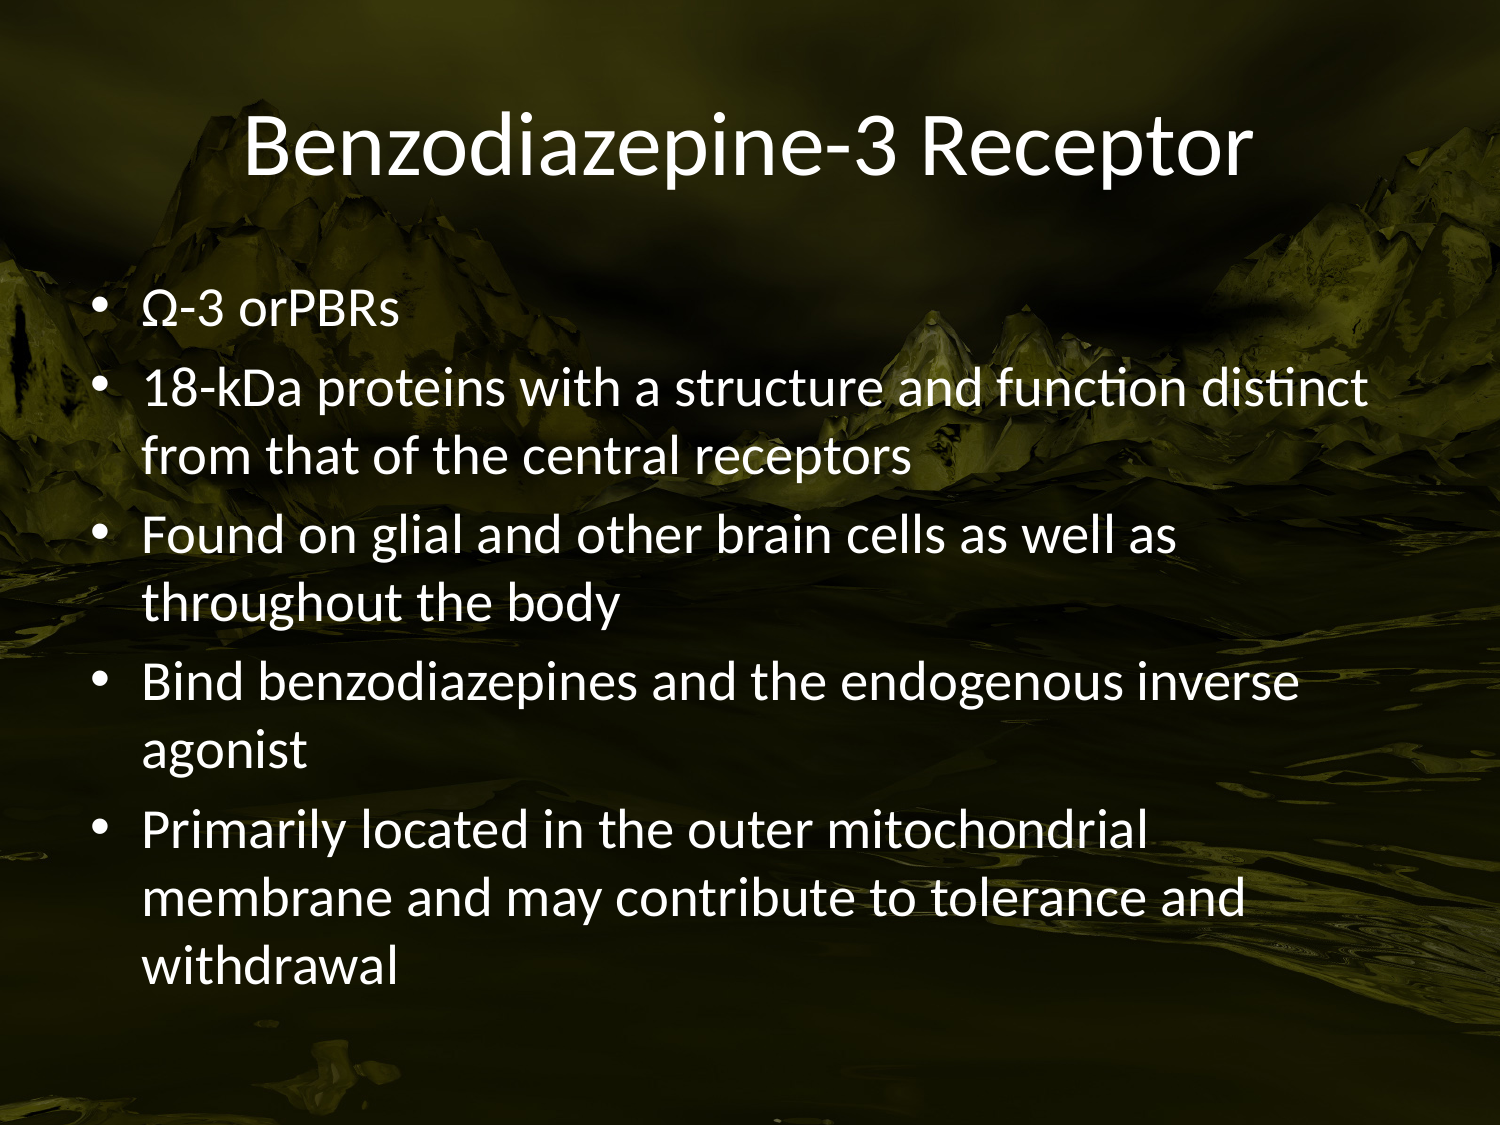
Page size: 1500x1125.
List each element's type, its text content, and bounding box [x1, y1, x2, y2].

title Benzodiazepine-3 Receptor [75, 45, 1425, 233]
list Ω-3 orPBRs 18-kDa proteins with a structure and function distinct from that of the central receptors Found on glial and other brain cells as well as throughout the body Bind benzodiazepines and the endogenous inverse agonist Primarily located in the outer mitochondrial membrane and may contribute to tolerance and withdrawal [75, 262, 1425, 1005]
picture [0, 0, 1500, 1125]
